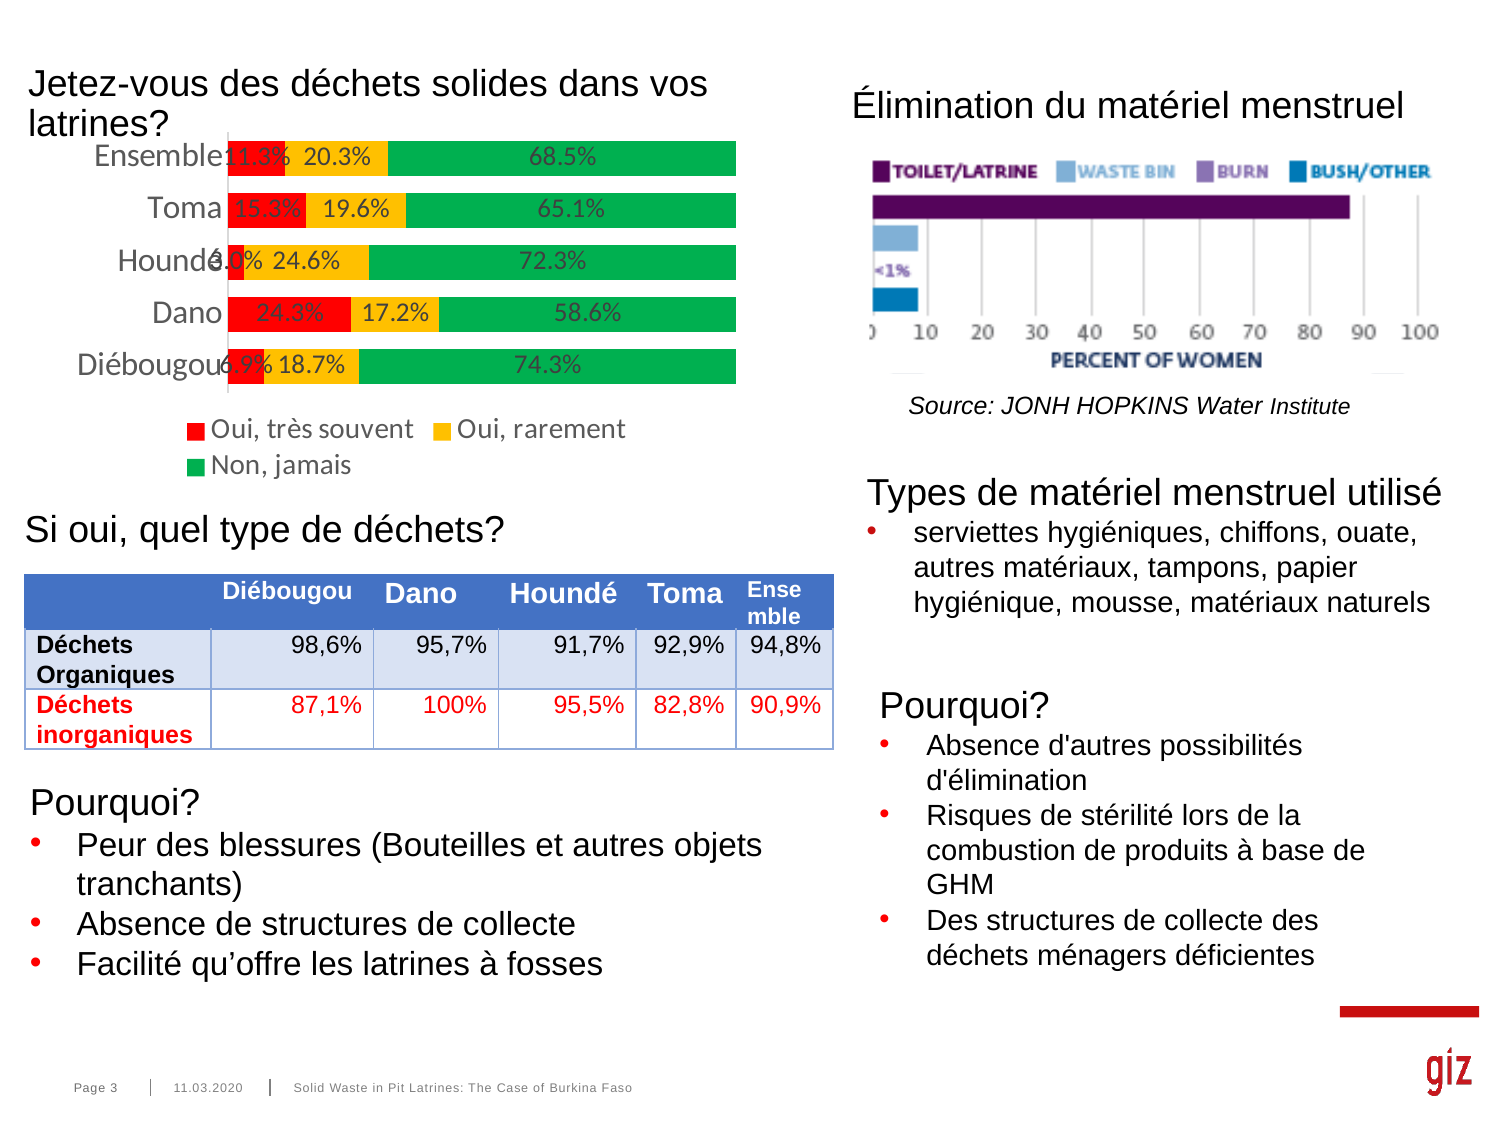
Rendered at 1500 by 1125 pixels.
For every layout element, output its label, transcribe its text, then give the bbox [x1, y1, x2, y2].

table_cell 95,7% [374, 630, 498, 688]
picture [1425, 1045, 1477, 1098]
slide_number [173, 1080, 262, 1096]
table_cell 98,6% [212, 630, 373, 688]
text_box Élimination du matériel menstruel [851, 87, 1428, 162]
table_cell 95,5% [499, 690, 635, 748]
text_box Si oui, quel type de déchets? [24, 509, 562, 561]
table_header Diébougou [211, 576, 373, 628]
table_header [26, 576, 211, 628]
table_header Toma [636, 576, 736, 628]
text_box Source: JONH HOPKINS Water Institute [893, 382, 1366, 428]
slide_number Page 3 [73, 1080, 148, 1096]
title Jetez-vous des déchets solides dans vos latrines? [28, 75, 785, 175]
text_box Pourquoi? Absence d'autres possibilités d'élimination Risques de stérilité lors de la combustion de produits à base de GHM Des structures de collecte des déchets ménagers déficientes [864, 673, 1432, 979]
table_cell 87,1% [212, 690, 373, 748]
text_box Types de matériel menstruel utilisé serviettes hygiéniques, chiffons, ouate, autres matériaux, tampons, papier hygiénique, mousse, matériaux naturels [851, 460, 1461, 626]
table_cell 92,9% [637, 630, 735, 688]
table_cell Déchets inorganiques [26, 690, 210, 748]
picture [869, 157, 1465, 375]
table_cell 82,8% [637, 690, 735, 748]
footer Solid Waste in Pit Latrines: The Case of Burkina Faso [293, 1080, 1257, 1096]
chart [63, 124, 750, 489]
table_cell 91,7% [499, 630, 635, 688]
table_cell Déchets Organiques [26, 630, 210, 688]
table_cell 100% [374, 690, 498, 748]
table_header Ensemble [736, 576, 832, 628]
text_box Pourquoi? Peur des blessures (Bouteilles et autres objets tranchants) Absence de structures de collecte Facilité qu’offre les latrines à fosses [14, 770, 853, 990]
table_header Houndé [498, 576, 636, 628]
table_cell 90,9% [737, 690, 832, 748]
table_cell 94,8% [737, 630, 832, 688]
table_header Dano [373, 576, 498, 628]
